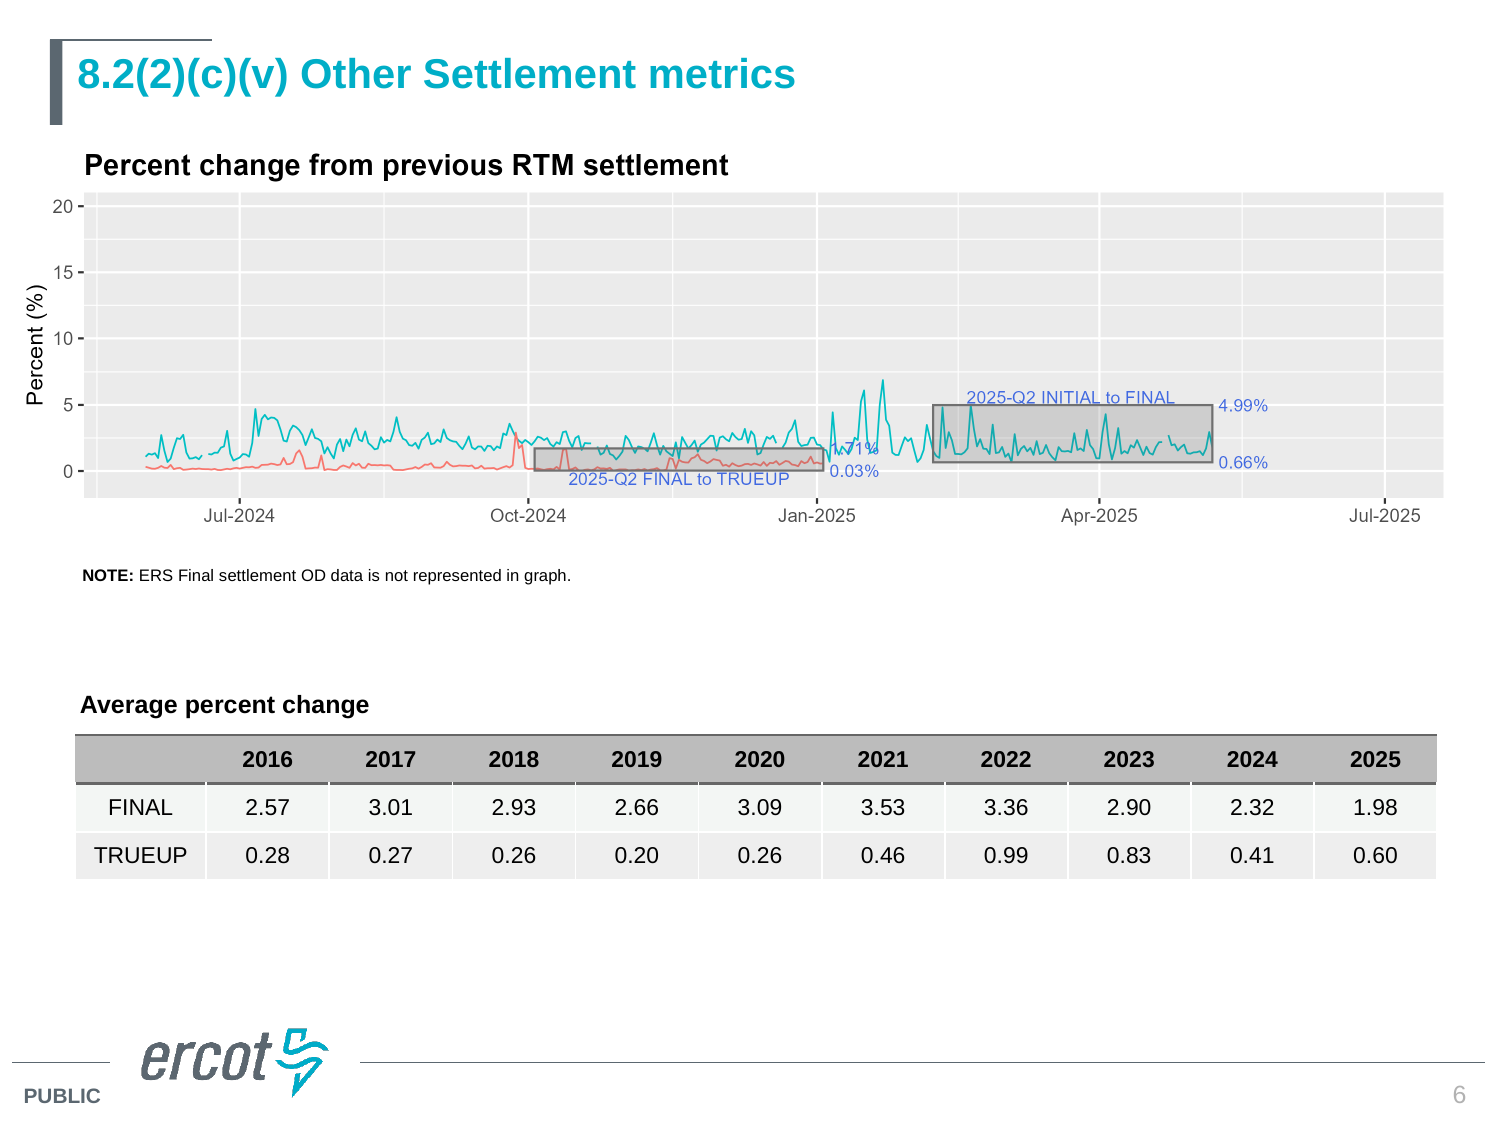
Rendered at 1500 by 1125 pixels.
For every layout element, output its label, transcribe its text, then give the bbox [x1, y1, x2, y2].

table_header 2016 [206, 736, 329, 782]
table_header 2023 [1068, 736, 1191, 782]
table_header 2022 [945, 736, 1068, 782]
text_box Average percent change [37, 681, 413, 727]
table_cell 0.26 [699, 833, 821, 879]
table_cell 0.46 [823, 833, 944, 879]
table_cell 1.98 [1315, 785, 1436, 831]
table_cell 2.93 [453, 785, 575, 831]
table_header 2020 [699, 736, 822, 782]
text_box NOTE: ERS Final settlement OD data is not represented in graph. [67, 571, 605, 593]
table_cell 0.99 [946, 833, 1067, 879]
table_cell 0.60 [1315, 833, 1436, 879]
table_header [75, 736, 206, 782]
table_cell TRUEUP [76, 833, 205, 879]
table_cell 3.36 [946, 785, 1067, 831]
table_cell 2.66 [576, 785, 698, 831]
table_header 2021 [822, 736, 945, 782]
table_cell 0.27 [330, 833, 452, 879]
table_cell 0.28 [207, 833, 328, 879]
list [14, 142, 1456, 563]
picture [137, 1024, 332, 1100]
table_cell 3.09 [699, 785, 821, 831]
table_cell FINAL [76, 785, 205, 831]
title 8.2(2)(c)(v) Other Settlement metrics [62, 39, 1450, 140]
table_cell 2.90 [1069, 785, 1190, 831]
table_header 2024 [1191, 736, 1314, 782]
table_header 2017 [329, 736, 452, 782]
table_header 2025 [1314, 736, 1437, 782]
table_cell 2.32 [1192, 785, 1313, 831]
table_cell 3.53 [823, 785, 944, 831]
table_cell 0.26 [453, 833, 575, 879]
table_cell 0.20 [576, 833, 698, 879]
table_cell 3.01 [330, 785, 452, 831]
table_cell 0.83 [1069, 833, 1190, 879]
table_header 2018 [452, 736, 575, 782]
table_cell 2.57 [207, 785, 328, 831]
slide_number 6 [1437, 1076, 1475, 1112]
table_cell 0.41 [1192, 833, 1313, 879]
table_header 2019 [575, 736, 699, 782]
